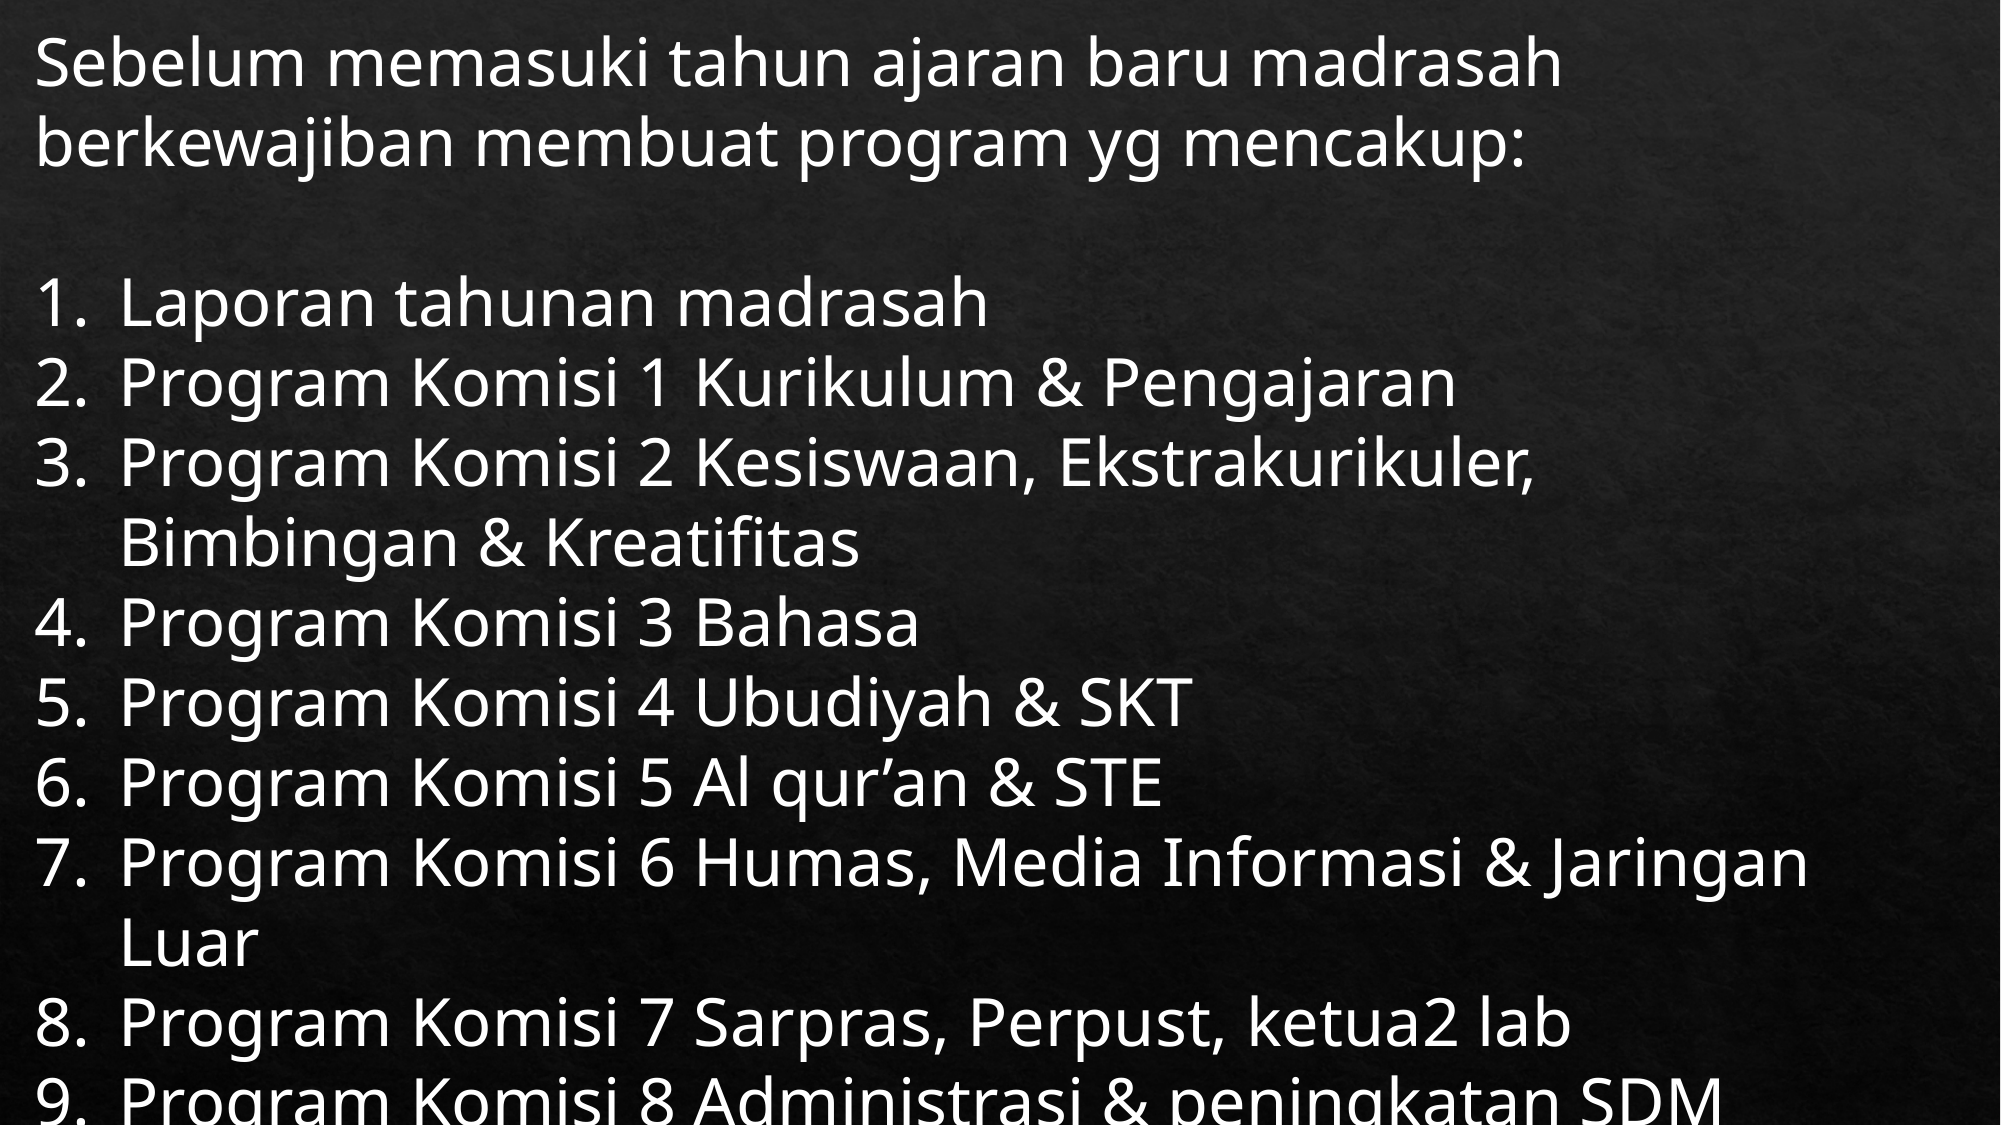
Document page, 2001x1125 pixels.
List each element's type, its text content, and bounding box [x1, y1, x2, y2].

text_box Sebelum memasuki tahun ajaran baru madrasah berkewajiban membuat program yg mencakup: Laporan tahunan madrasah Program Komisi 1 Kurikulum & Pengajaran Program Komisi 2 Kesiswaan, Ekstrakurikuler, Bimbingan & Kreatifitas Program Komisi 3 Bahasa Program Komisi 4 Ubudiyah & SKT Program Komisi 5 Al qur’an & STE Program Komisi 6 Humas, Media Informasi & Jaringan Luar Program Komisi 7 Sarpras, Perpust, ketua2 lab Program Komisi 8 Administrasi & peningkatan SDM [19, 12, 1903, 1125]
